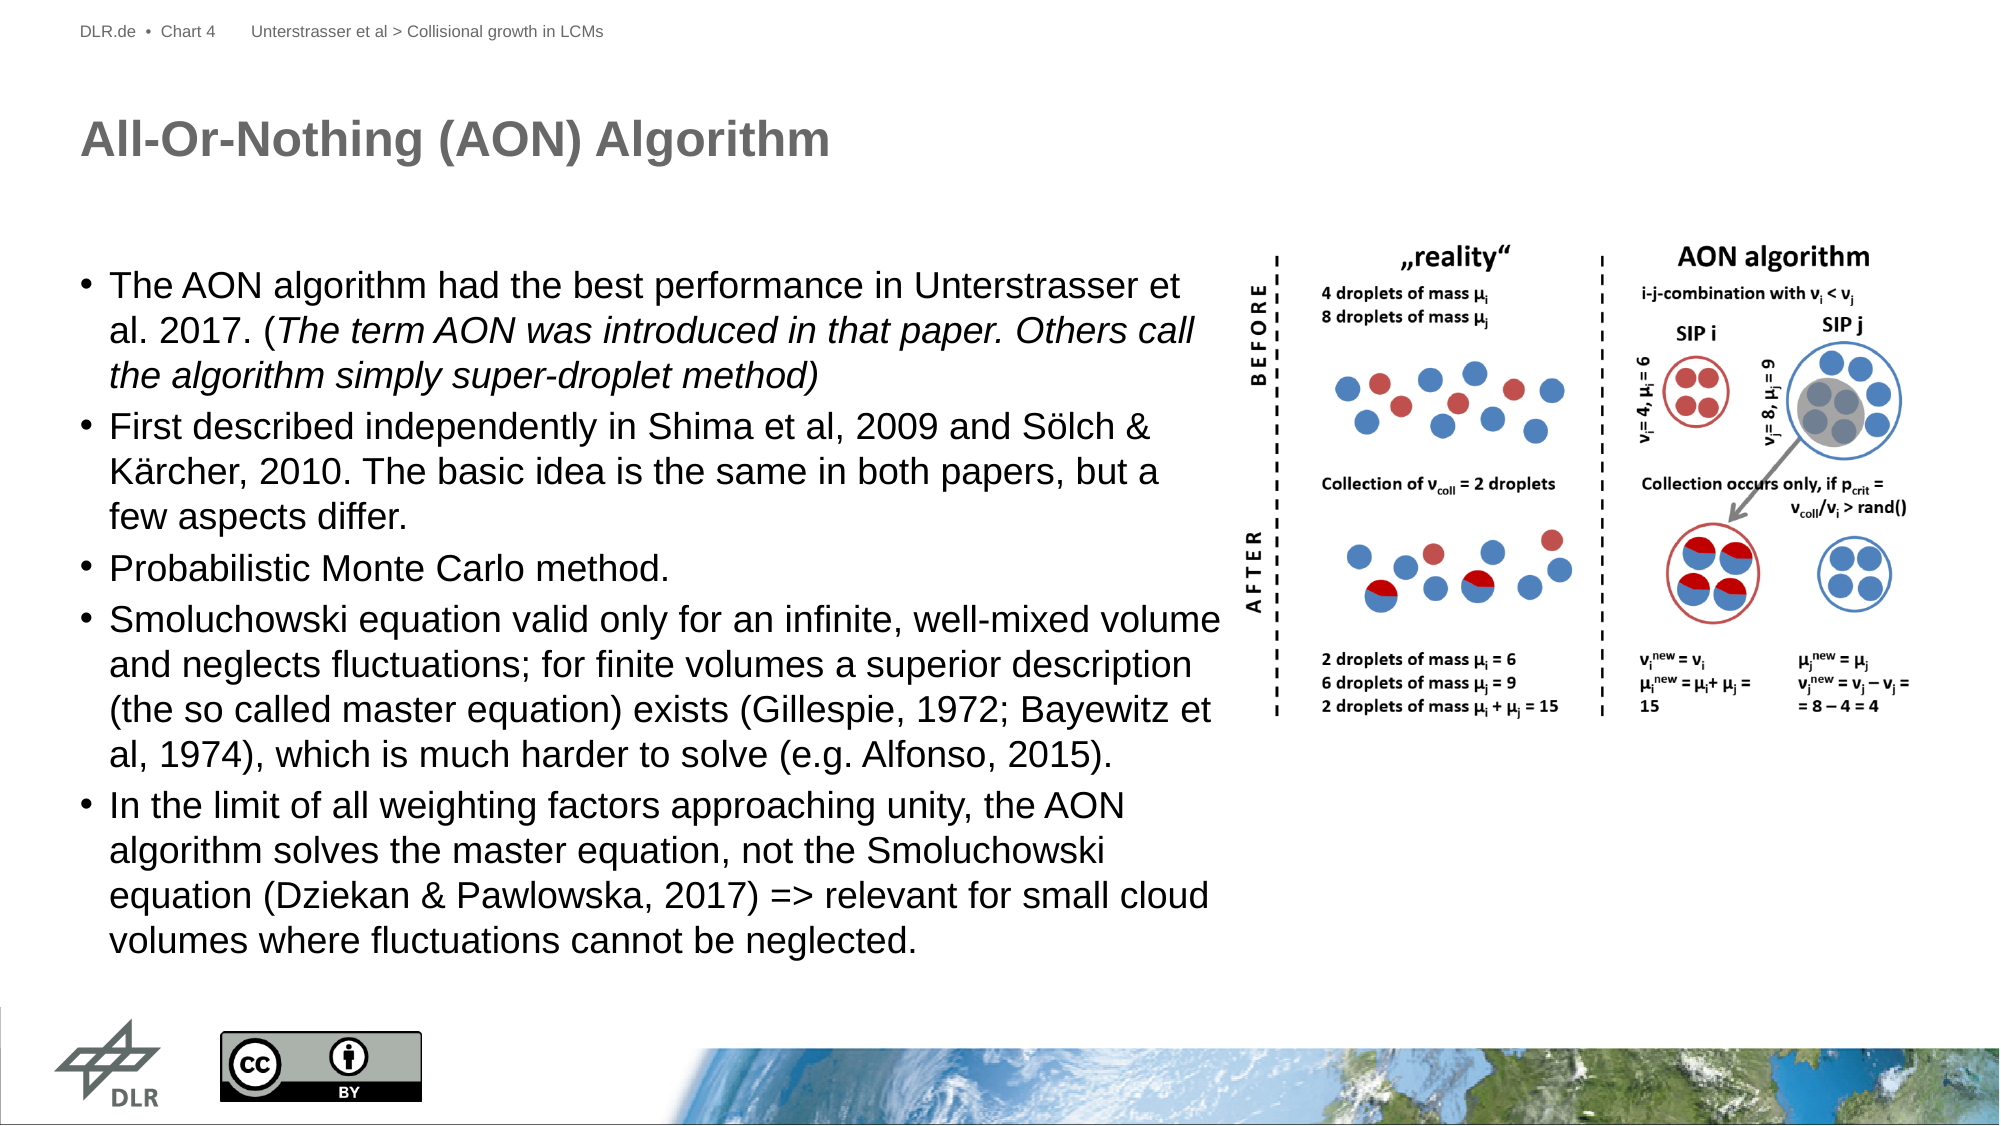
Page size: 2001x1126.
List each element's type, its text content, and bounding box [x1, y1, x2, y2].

list The AON algorithm had the best performance in Unterstrasser et al. 2017. (The term AON was introduced in that paper. Others call the algorithm simply super-droplet method) First described independently in Shima et al, 2009 and Sölch & Kärcher, 2010. The basic idea is the same in both papers, but a few aspects differ. Probabilistic Monte Carlo method. Smoluchowski equation valid only for an infinite, well-mixed volume and neglects fluctuations; for finite volumes a superior description (the so called master equation) exists (Gillespie, 1972; Bayewitz et al, 1974), which is much harder to solve (e.g. Alfonso, 2015). In the limit of all weighting factors approaching unity, the AON algorithm solves the master equation, not the Smoluchowski equation (Dziekan & Pawlowska, 2017) => relevant for small cloud volumes where fluctuations cannot be neglected. [79, 261, 1225, 973]
title All-Or-Nothing (AON) Algorithm [79, 106, 1921, 228]
picture [0, 1007, 2000, 1125]
footer Unterstrasser et al > Collisional growth in LCMs [251, 20, 1921, 45]
picture [1236, 219, 1946, 745]
slide_number DLR.de • Chart 4 [79, 20, 251, 45]
